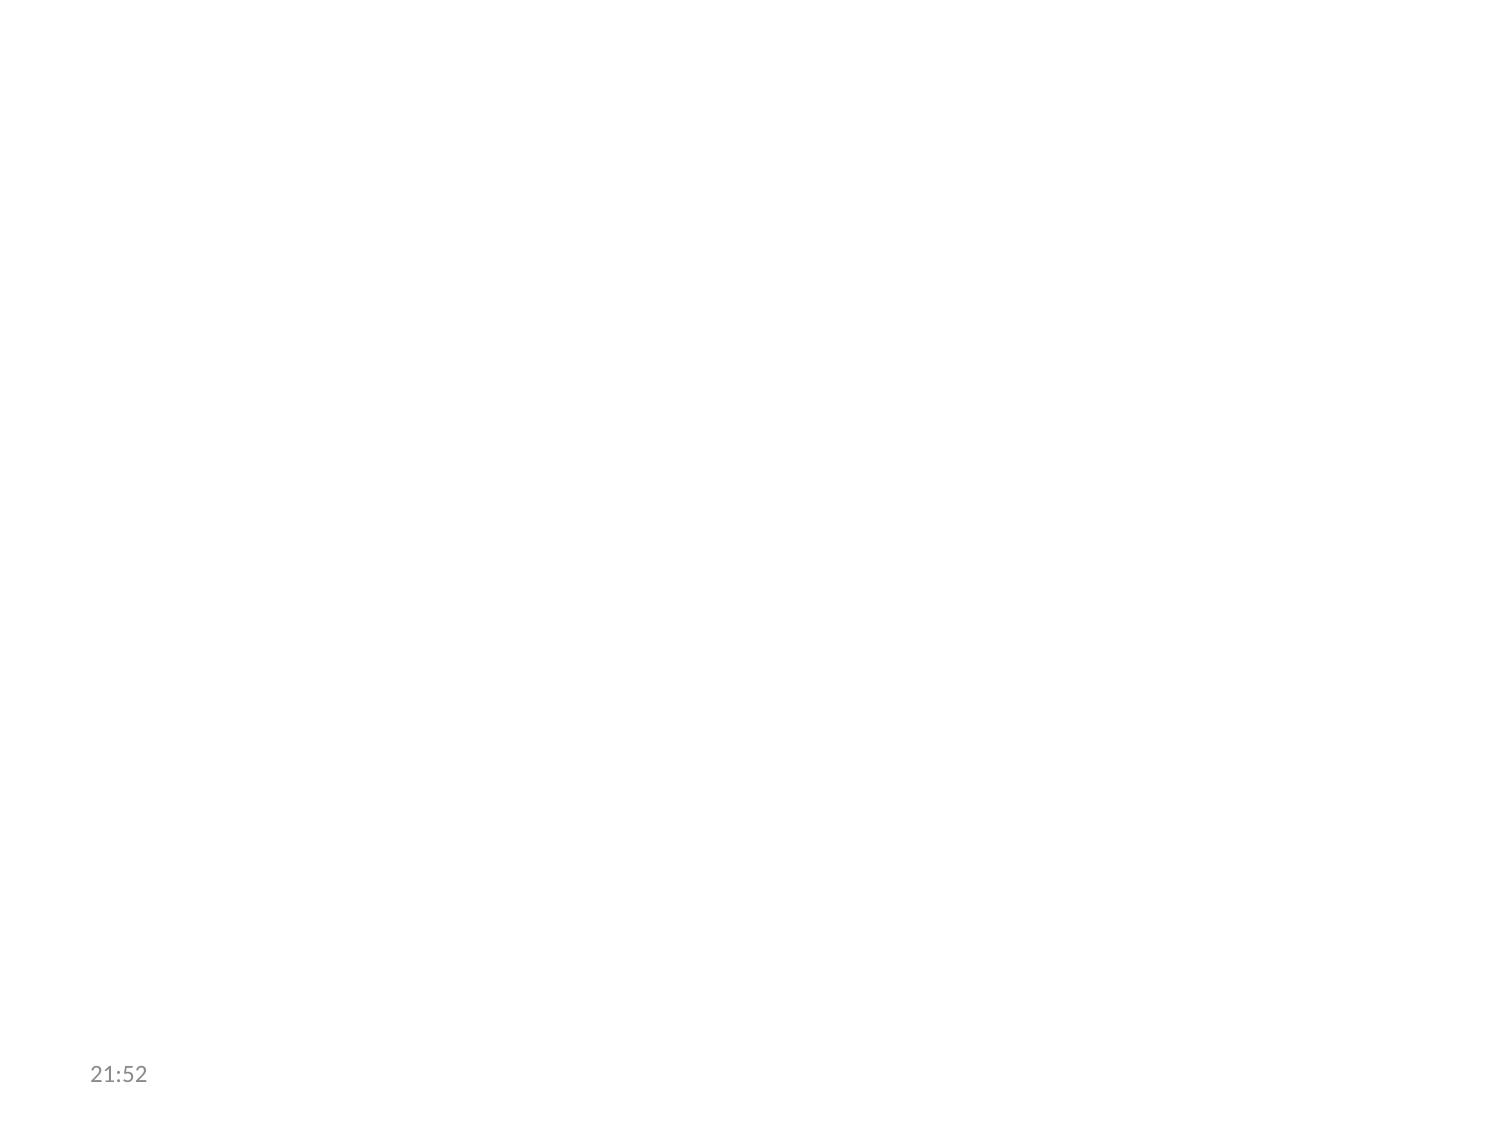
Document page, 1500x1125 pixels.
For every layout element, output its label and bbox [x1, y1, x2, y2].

slide_number [75, 1042, 425, 1103]
